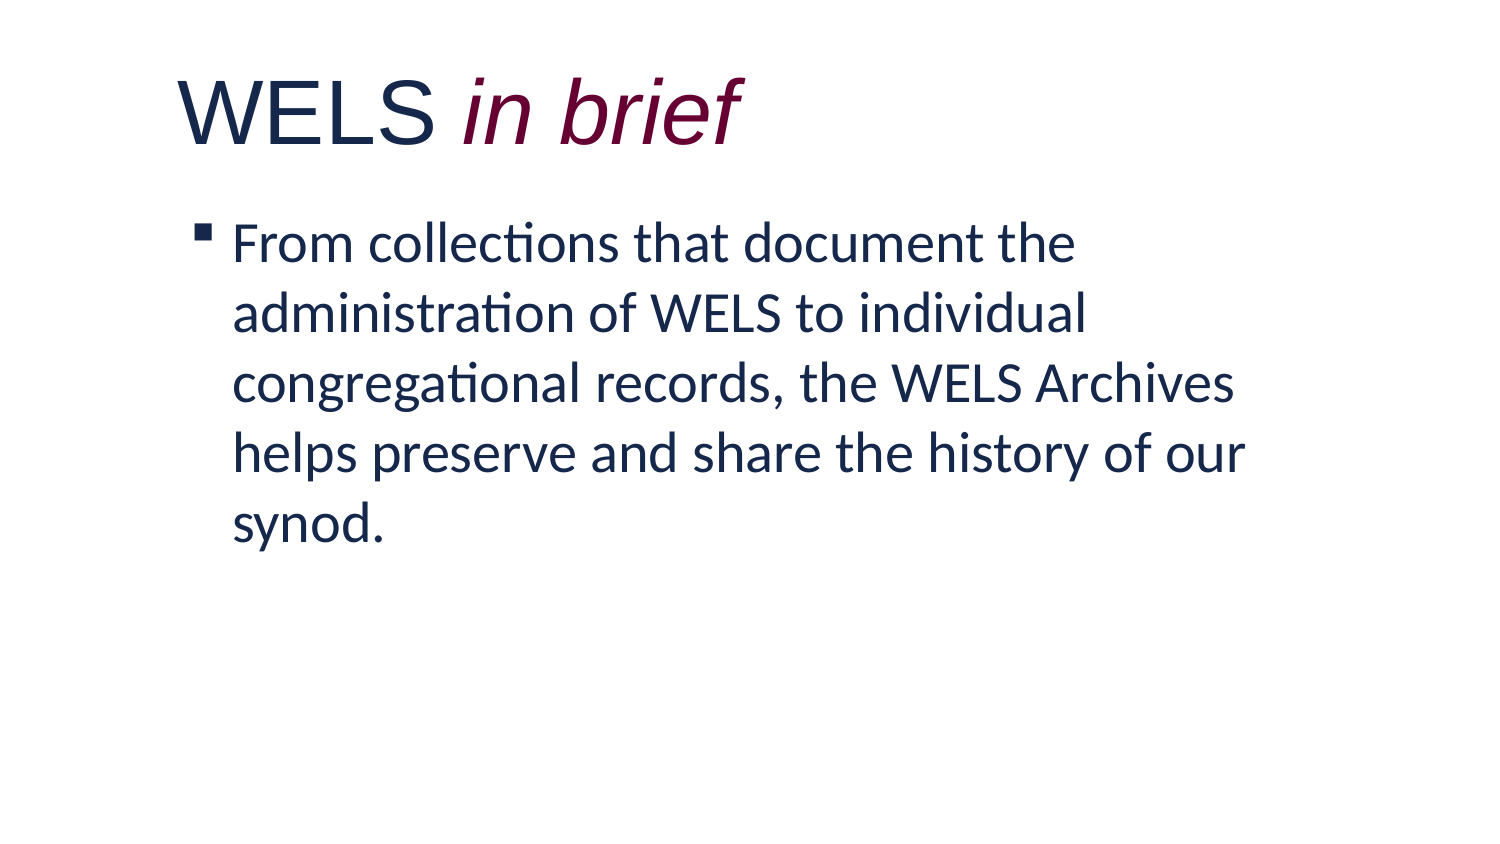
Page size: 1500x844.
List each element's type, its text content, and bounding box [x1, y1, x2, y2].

title WELS in brief [162, 37, 1194, 179]
list From collections that document the administration of WELS to individual congregational records, the WELS Archives helps preserve and share the history of our synod. [174, 196, 1375, 726]
